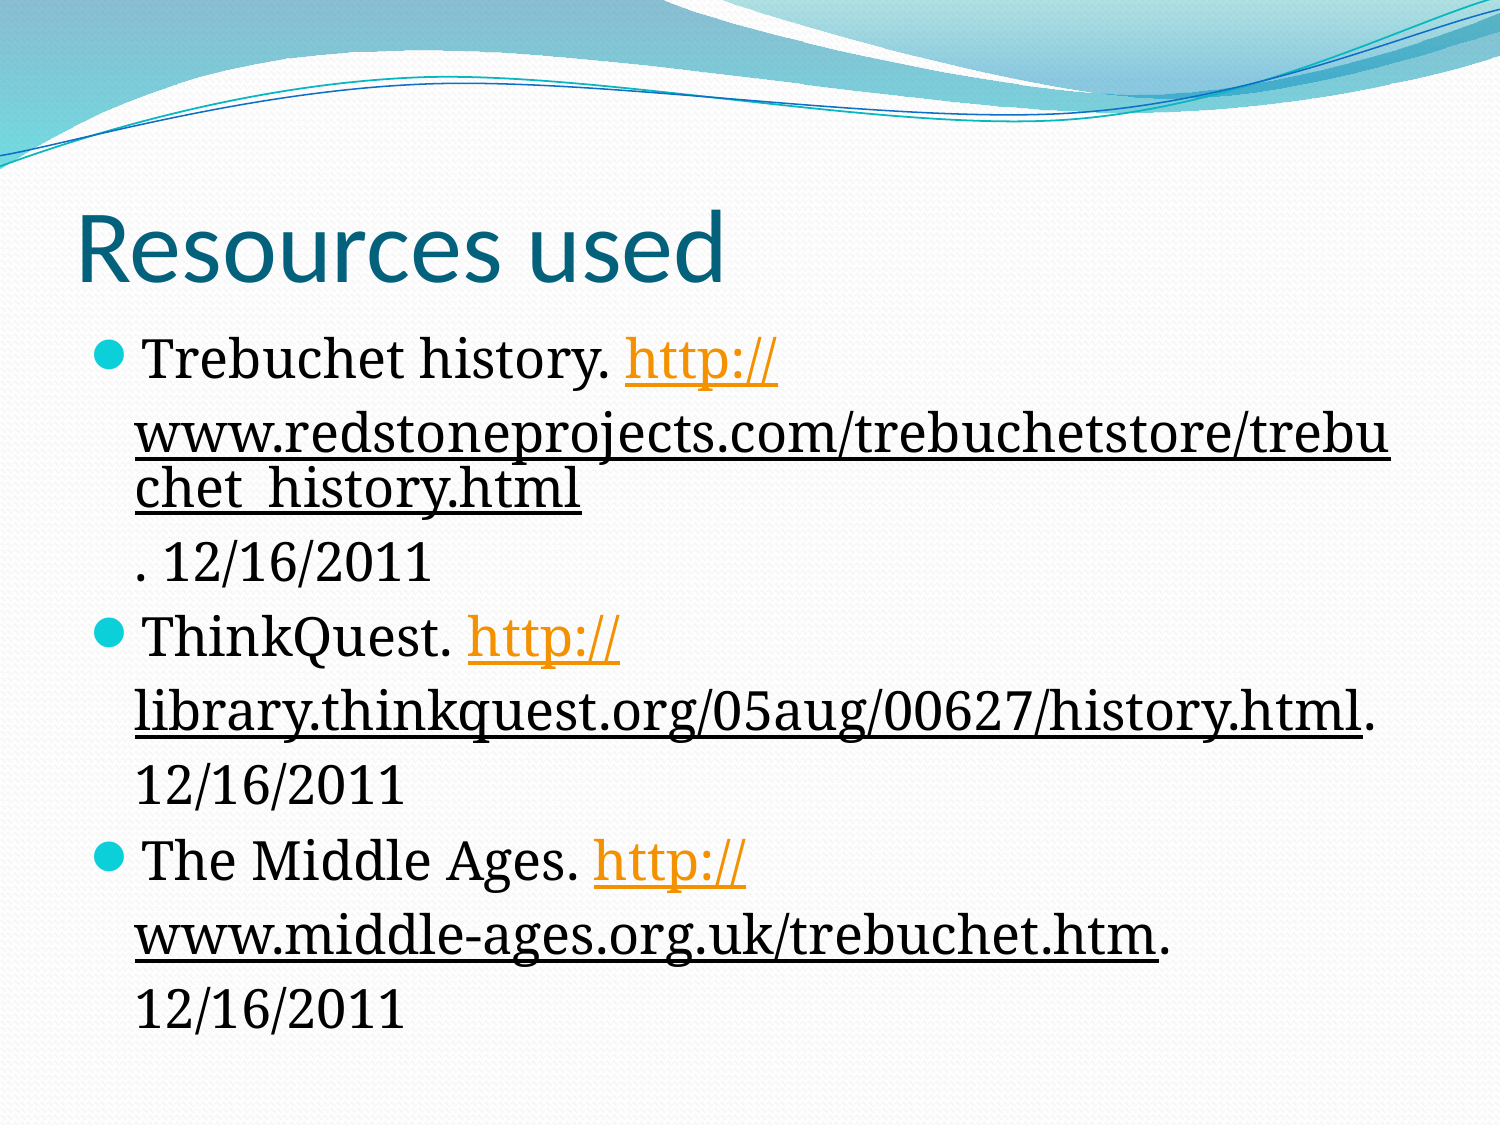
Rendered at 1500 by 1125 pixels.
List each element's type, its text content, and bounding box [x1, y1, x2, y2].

list Trebuchet history. http://www.redstoneprojects.com/trebuchetstore/trebuchet_history.html. 12/16/2011 ThinkQuest. http://library.thinkquest.org/05aug/00627/history.html. 12/16/2011 The Middle Ages. http://www.middle-ages.org.uk/trebuchet.htm. 12/16/2011 [75, 317, 1425, 1038]
title Resources used [75, 115, 1425, 303]
